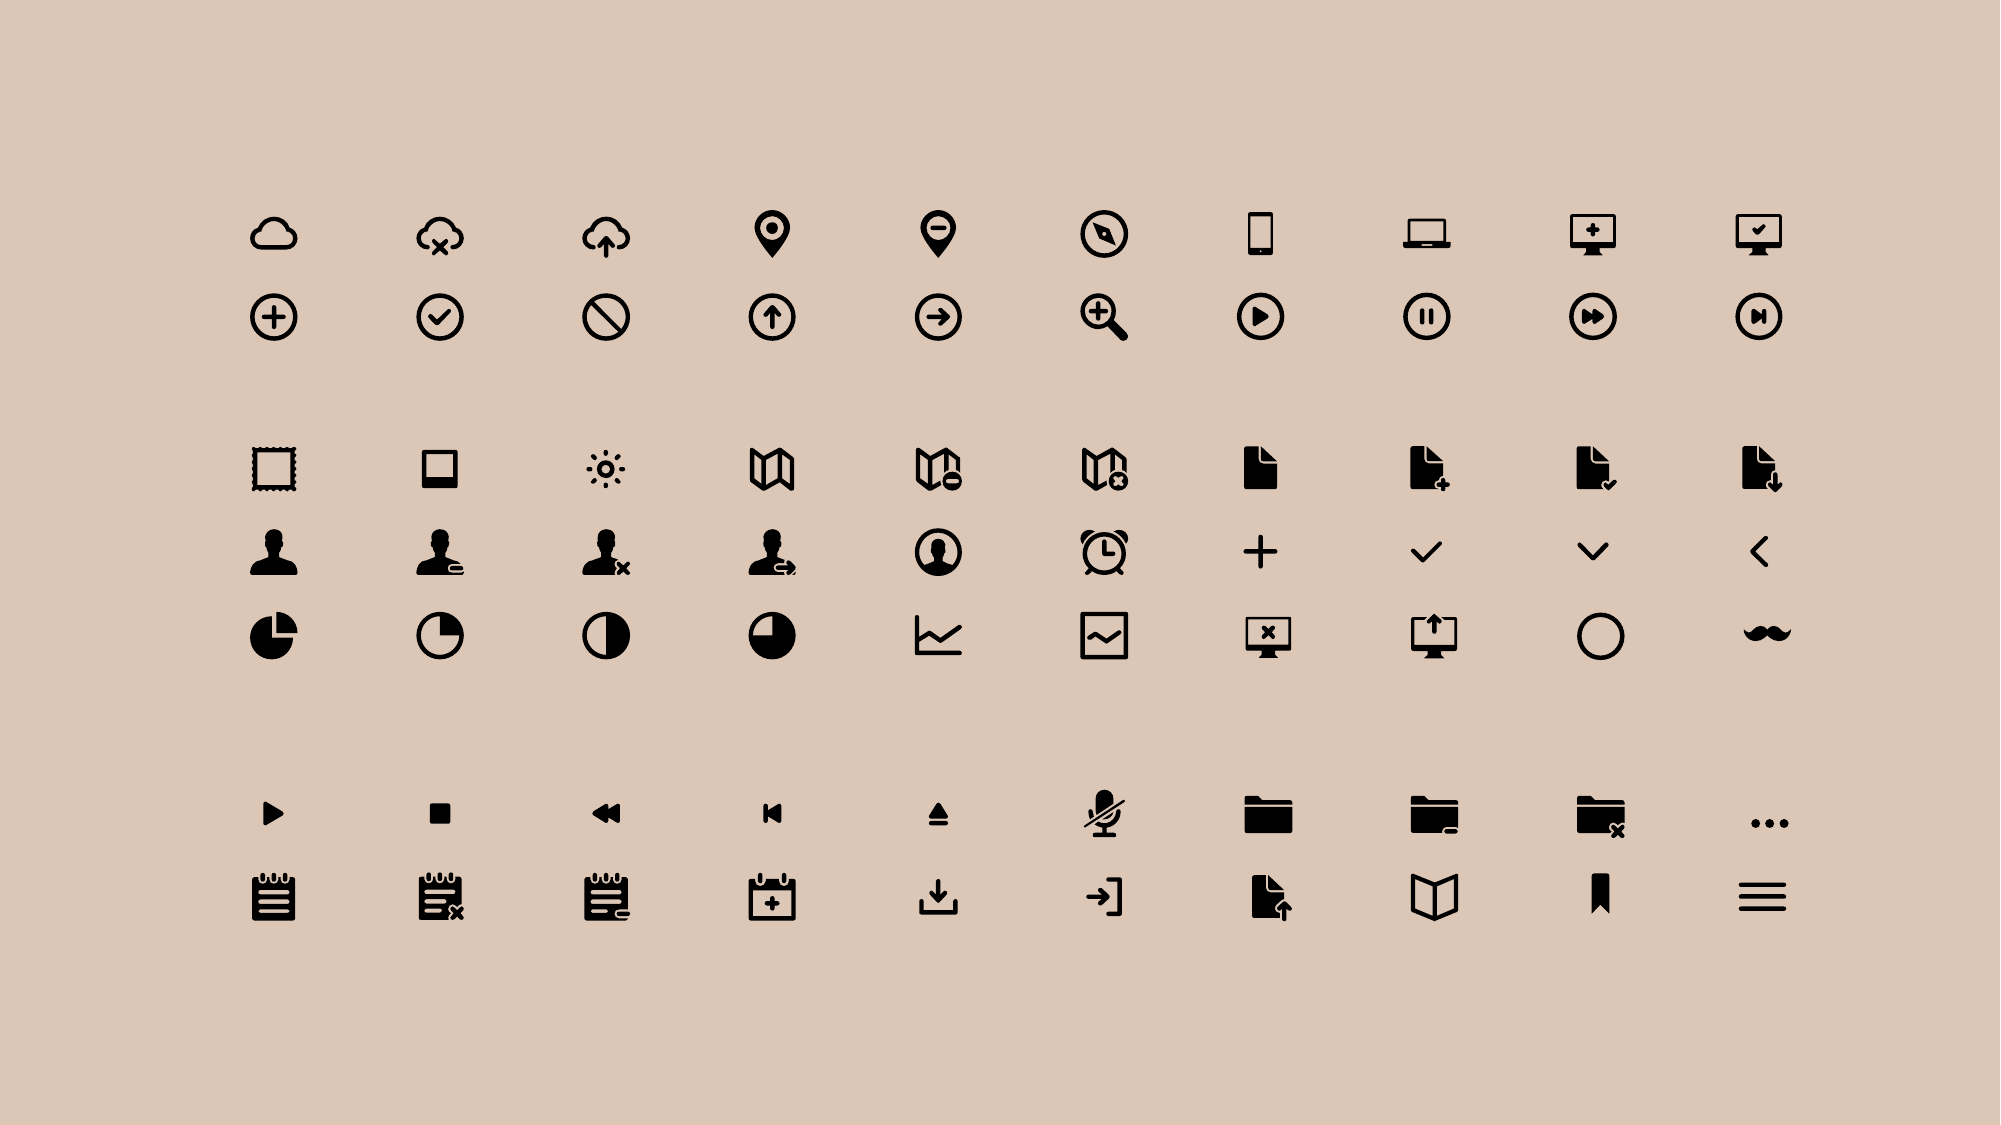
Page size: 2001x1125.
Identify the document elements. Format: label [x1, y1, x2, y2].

text_box [1577, 795, 1625, 805]
text_box [250, 529, 298, 575]
text_box [1252, 875, 1292, 922]
text_box [1082, 447, 1129, 491]
text_box [1244, 795, 1293, 805]
text_box [749, 447, 795, 491]
text_box [614, 478, 621, 484]
text_box [1410, 873, 1459, 922]
text_box [592, 803, 620, 823]
text_box [1244, 446, 1278, 490]
text_box [1591, 873, 1610, 914]
text_box [250, 616, 294, 660]
text_box [1738, 894, 1787, 899]
text_box [1410, 795, 1459, 805]
text_box [431, 238, 449, 256]
text_box [1576, 446, 1617, 491]
text_box [1570, 214, 1616, 256]
text_box [429, 803, 451, 824]
text_box [250, 216, 298, 250]
text_box [1403, 292, 1451, 341]
text_box [748, 293, 796, 341]
text_box [603, 449, 609, 456]
text_box [596, 460, 615, 479]
text_box [582, 529, 631, 575]
text_box [1106, 877, 1122, 917]
text_box [914, 293, 962, 341]
text_box [763, 803, 782, 823]
text_box [416, 611, 464, 660]
text_box [1735, 214, 1782, 256]
text_box [1083, 789, 1126, 838]
text_box [1410, 806, 1459, 834]
text_box [1743, 625, 1792, 642]
text_box [1738, 906, 1787, 911]
text_box [754, 210, 791, 258]
text_box [1751, 818, 1761, 828]
text_box [1245, 616, 1292, 658]
text_box [1738, 882, 1787, 887]
text_box [1080, 210, 1129, 258]
text_box [919, 898, 958, 915]
text_box [416, 293, 464, 341]
text_box [757, 872, 763, 884]
text_box [1410, 541, 1442, 563]
text_box [603, 482, 609, 489]
text_box [1248, 212, 1273, 256]
text_box [590, 478, 597, 484]
text_box [1779, 818, 1789, 828]
text_box [1577, 612, 1625, 661]
text_box [418, 872, 464, 920]
text_box [614, 454, 621, 461]
text_box [1403, 218, 1451, 249]
text_box [582, 611, 631, 660]
text_box [928, 820, 949, 826]
text_box [1236, 292, 1285, 341]
text_box [582, 293, 631, 341]
text_box [914, 615, 962, 656]
text_box [920, 210, 957, 258]
text_box [252, 872, 296, 921]
text_box [1577, 542, 1609, 561]
text_box [584, 872, 631, 921]
text_box [1086, 887, 1110, 906]
text_box [1410, 446, 1450, 492]
text_box [582, 216, 631, 258]
text_box [914, 528, 962, 577]
text_box [416, 529, 464, 575]
text_box [1244, 806, 1293, 834]
text_box [416, 216, 464, 250]
text_box [1080, 611, 1129, 660]
text_box [1742, 446, 1783, 493]
text_box [263, 801, 284, 826]
text_box [748, 878, 796, 921]
text_box [915, 447, 962, 491]
text_box [421, 449, 458, 489]
text_box [1765, 818, 1775, 828]
text_box [781, 872, 787, 884]
text_box [590, 454, 597, 461]
text_box [251, 446, 297, 492]
text_box [1080, 293, 1129, 341]
text_box [928, 802, 949, 819]
text_box [1577, 806, 1625, 838]
text_box [250, 293, 298, 341]
text_box [748, 529, 796, 575]
text_box [276, 611, 298, 634]
text_box [1750, 535, 1769, 567]
text_box [1735, 292, 1783, 341]
text_box [1080, 529, 1129, 575]
text_box [929, 878, 948, 903]
text_box [748, 611, 796, 660]
text_box [1411, 613, 1458, 659]
text_box [1569, 292, 1617, 341]
text_box [1243, 534, 1278, 569]
